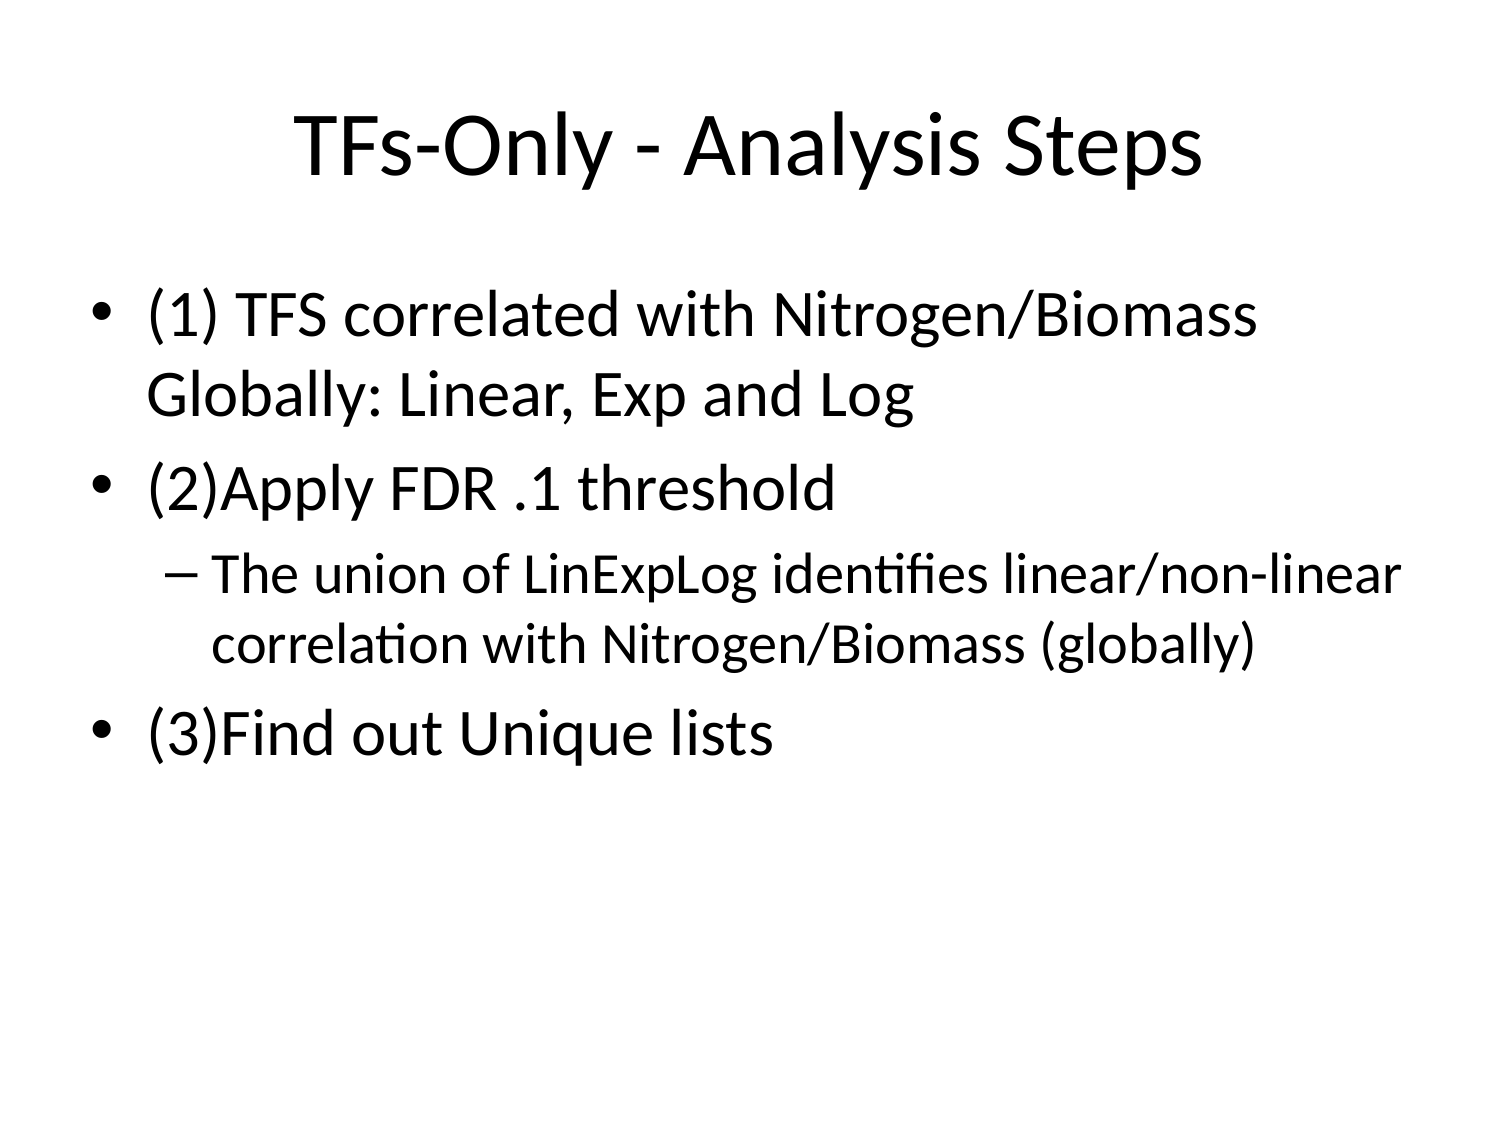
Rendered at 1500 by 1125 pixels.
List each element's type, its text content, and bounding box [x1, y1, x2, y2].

list (1) TFS correlated with Nitrogen/Biomass Globally: Linear, Exp and Log (2)Apply FDR .1 threshold The union of LinExpLog identifies linear/non-linear correlation with Nitrogen/Biomass (globally) (3)Find out Unique lists [75, 262, 1425, 1005]
title TFs-Only - Analysis Steps [75, 45, 1425, 233]
